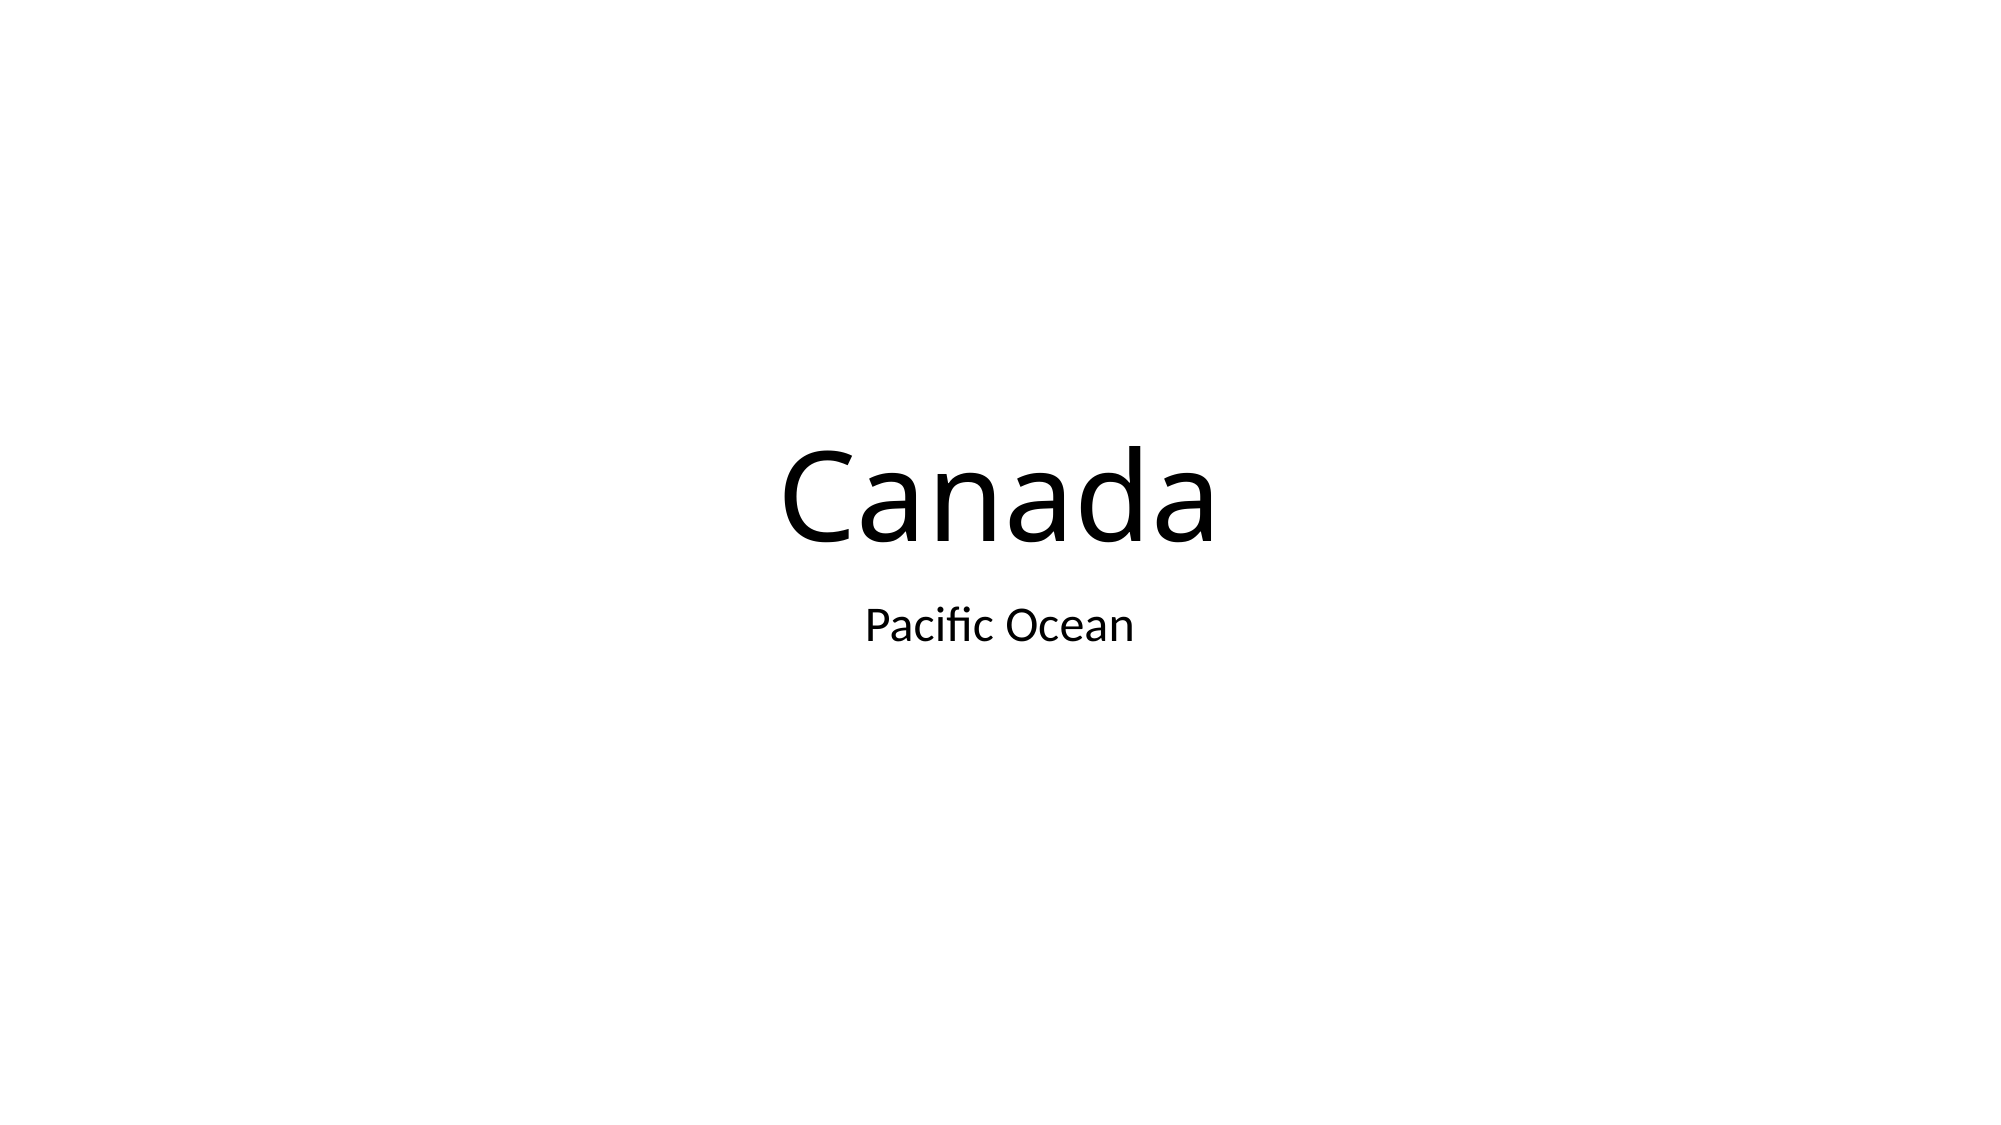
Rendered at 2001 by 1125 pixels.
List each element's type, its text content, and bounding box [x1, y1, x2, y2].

title Canada [249, 184, 1750, 576]
subtitle Pacific Ocean [249, 590, 1750, 863]
